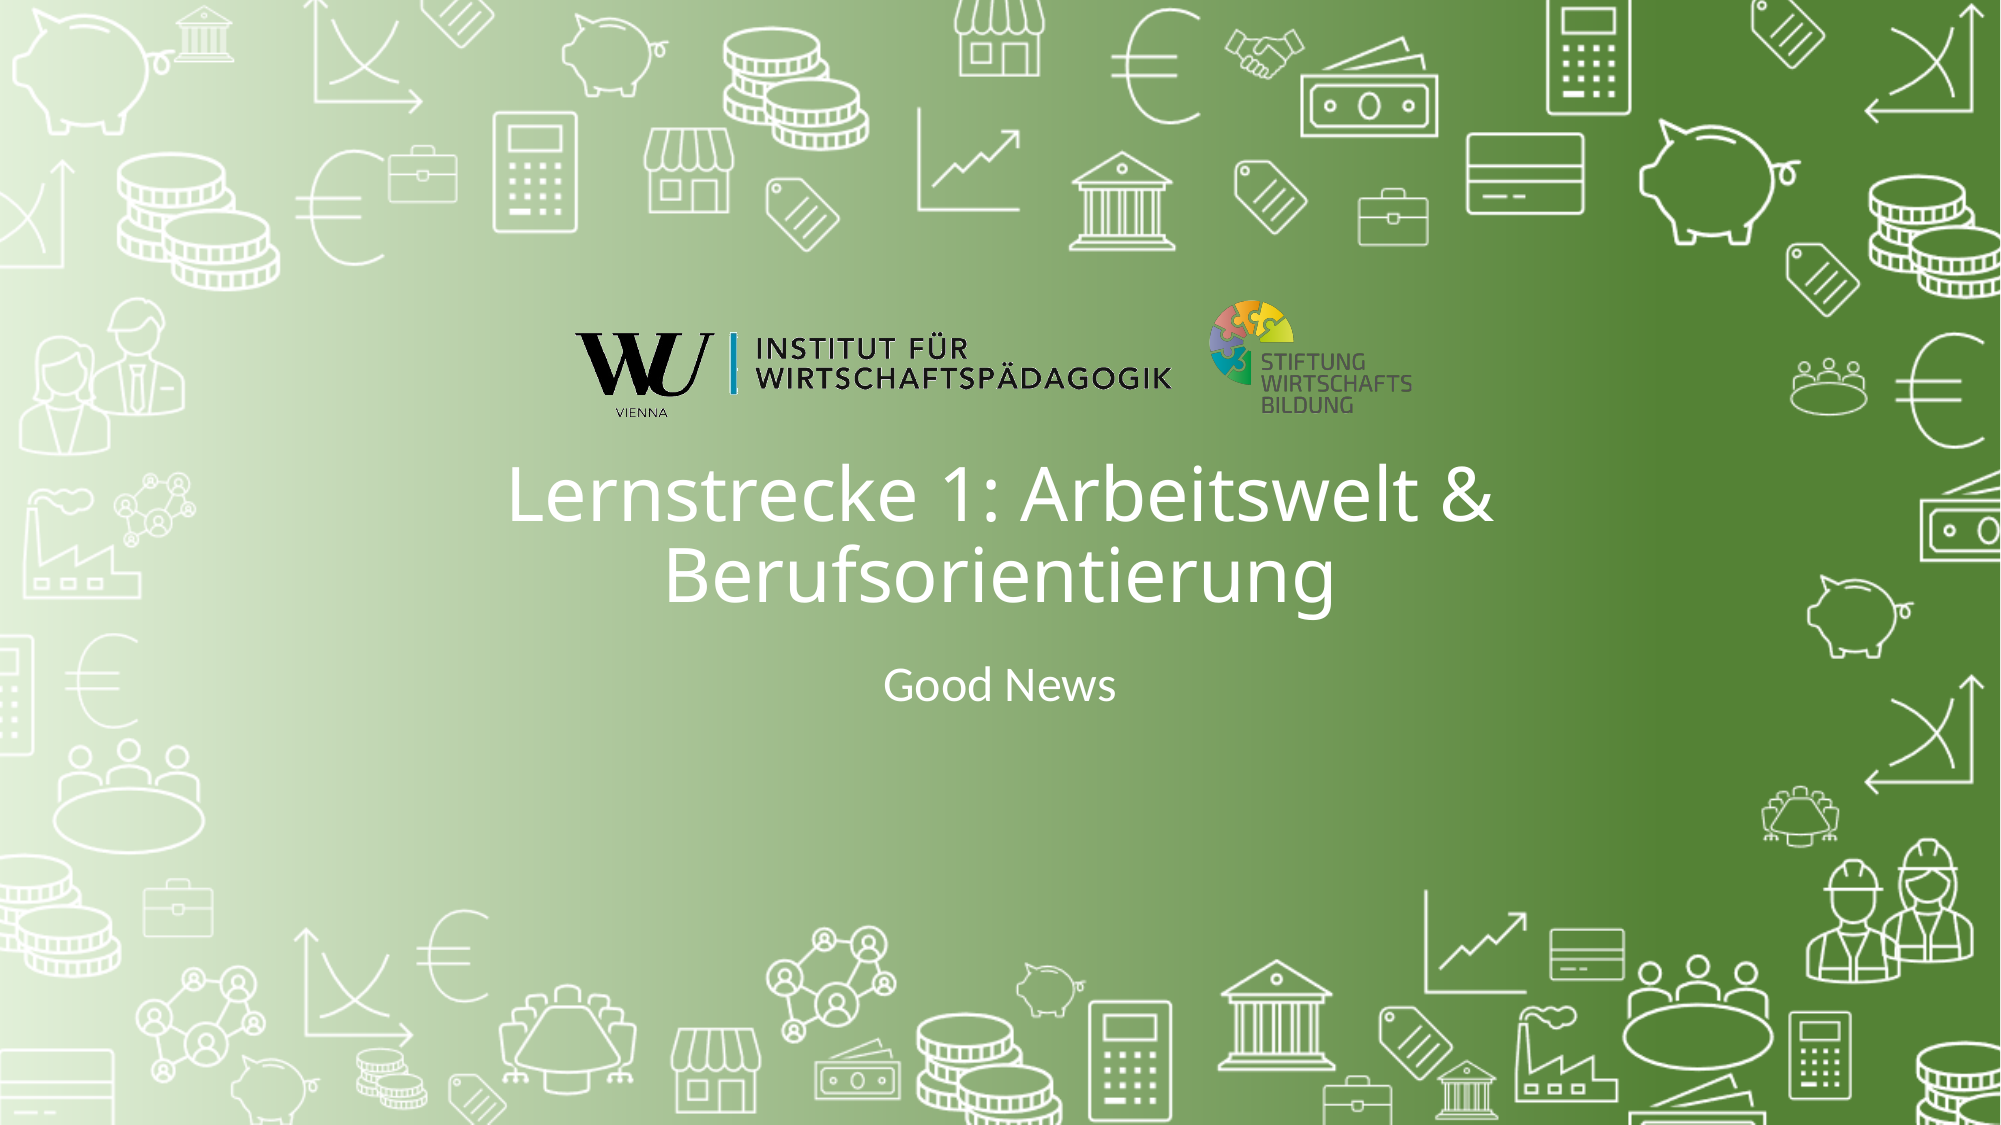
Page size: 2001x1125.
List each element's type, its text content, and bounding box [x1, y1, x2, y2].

picture [0, 0, 2001, 1125]
subtitle Good News [249, 650, 1750, 923]
title Lernstrecke 1: Arbeitswelt & Berufsorientierung [249, 447, 1750, 627]
